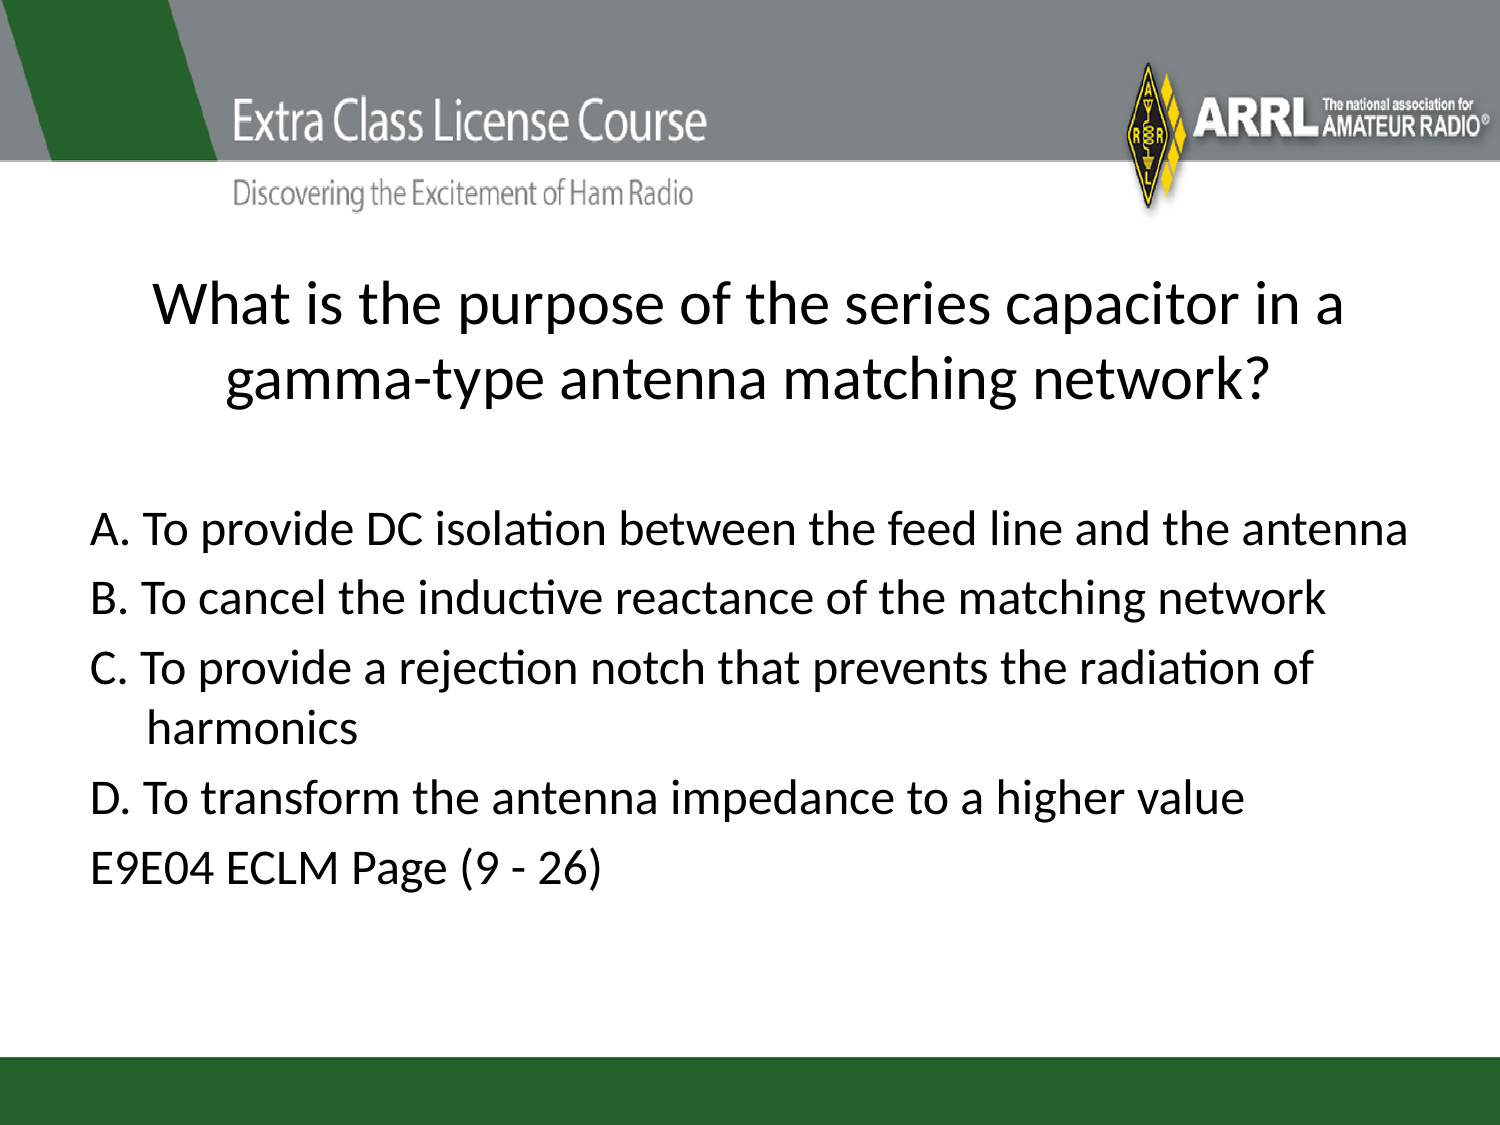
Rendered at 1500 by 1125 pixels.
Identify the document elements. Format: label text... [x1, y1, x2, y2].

list A. To provide DC isolation between the feed line and the antenna B. To cancel the inductive reactance of the matching network C. To provide a rejection notch that prevents the radiation of harmonics D. To transform the antenna impedance to a higher value E9E04 ECLM Page (9 - 26) [75, 487, 1425, 1005]
picture [0, 0, 1500, 1125]
title What is the purpose of the series capacitor in a gamma-type antenna matching network? [75, 254, 1425, 435]
